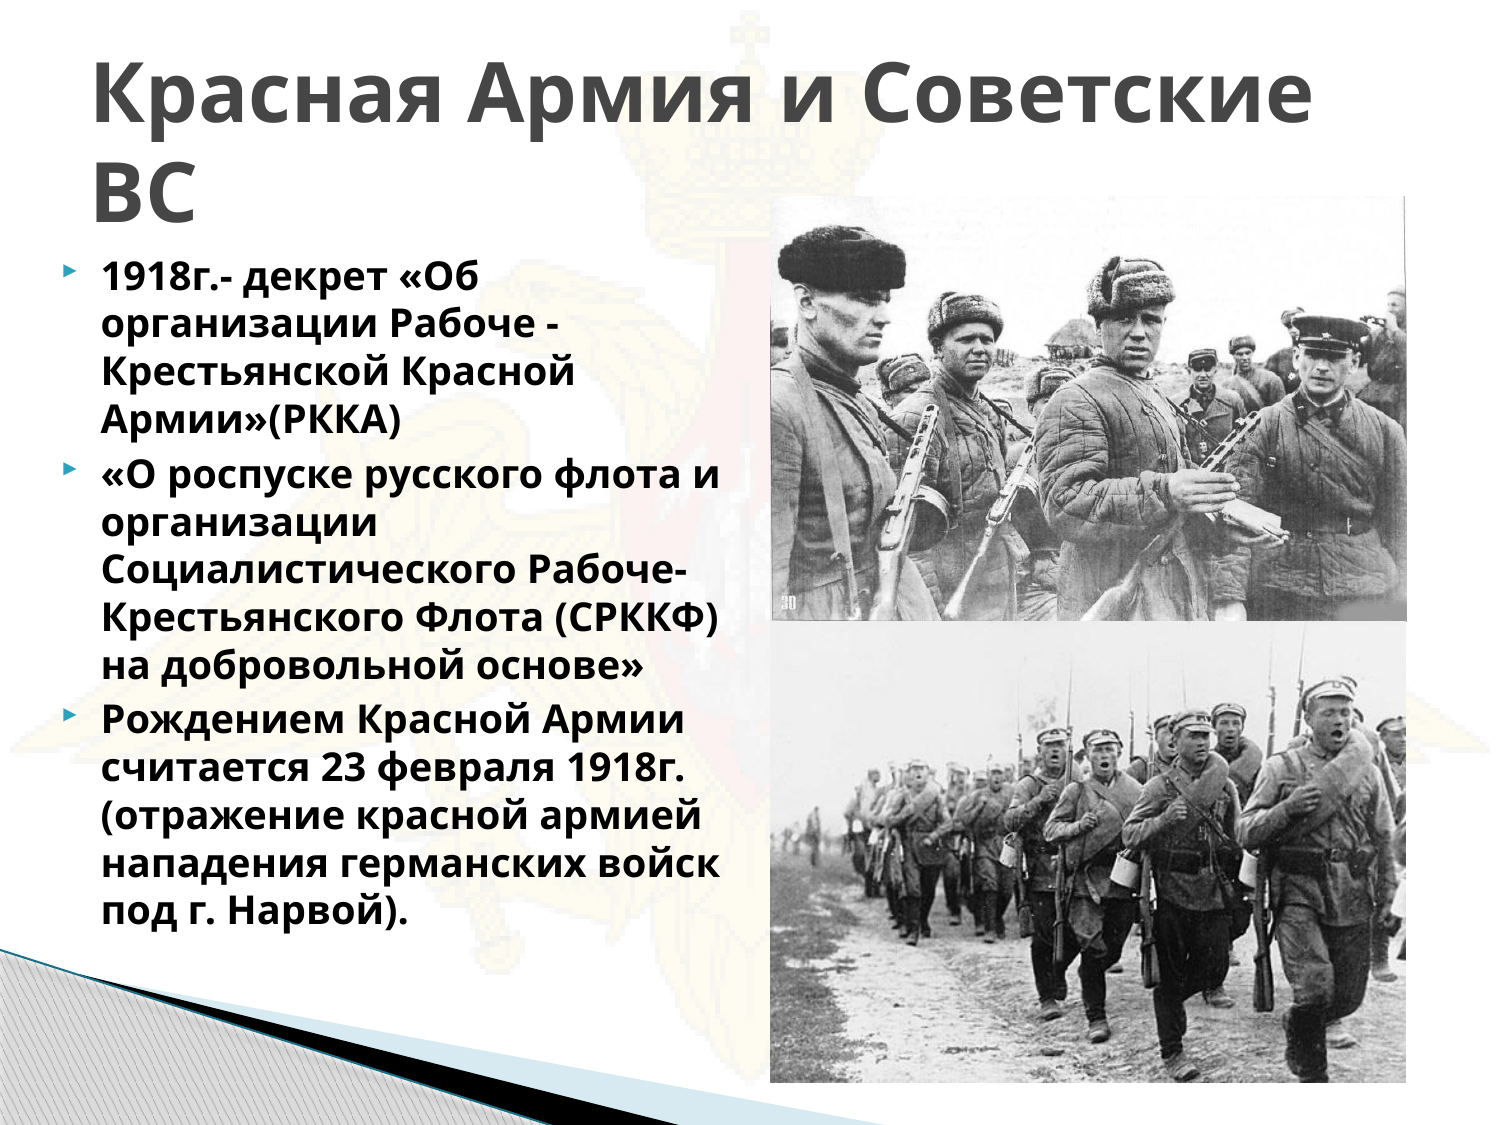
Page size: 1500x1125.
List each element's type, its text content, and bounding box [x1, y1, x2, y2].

picture [770, 621, 1406, 1083]
title Красная Армия и Советские ВС [75, 45, 1425, 233]
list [769, 196, 1407, 622]
list 1918г.- декрет «Об организации Рабоче -Крестьянской Красной Армии»(РККА) «О роспуске русского флота и организации Социалистического Рабоче- Крестьянского Флота (СРККФ) на добровольной основе» Рождением Красной Армии считается 23 февраля 1918г. (отражение красной армией нападения германских войск под г. Нарвой). [29, 243, 738, 986]
